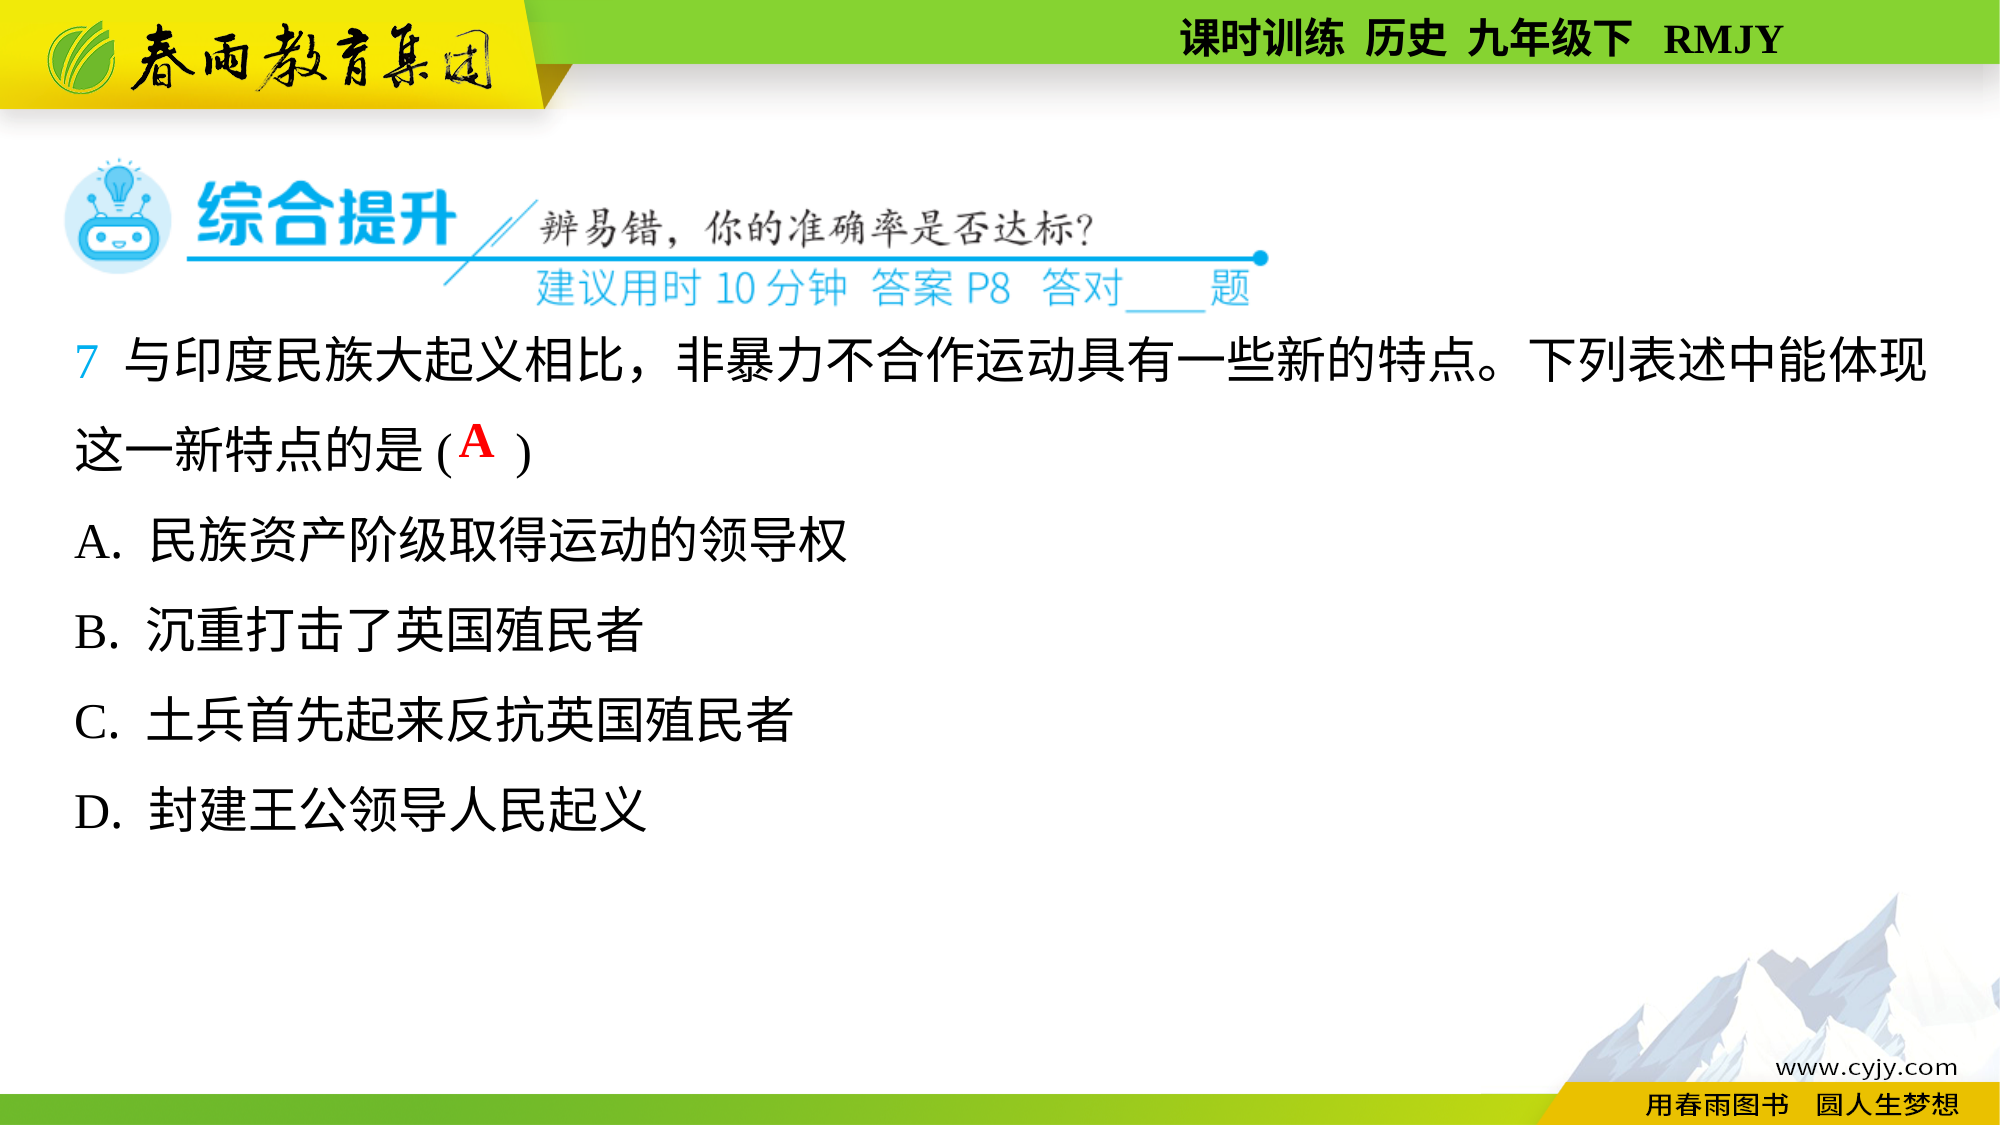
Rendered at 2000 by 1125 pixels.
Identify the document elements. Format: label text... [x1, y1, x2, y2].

text_box A [443, 399, 510, 475]
list 7 与印度民族大起义相比，非暴力不合作运动具有一些新的特点。下列表述中能体现这一新特点的是( ) A. 民族资产阶级取得运动的领导权 B. 沉重打击了英国殖民者 C. 土兵首先起来反抗英国殖民者 D. 封建王公领导人民起义 [59, 291, 1944, 852]
picture [0, 0, 2000, 1125]
